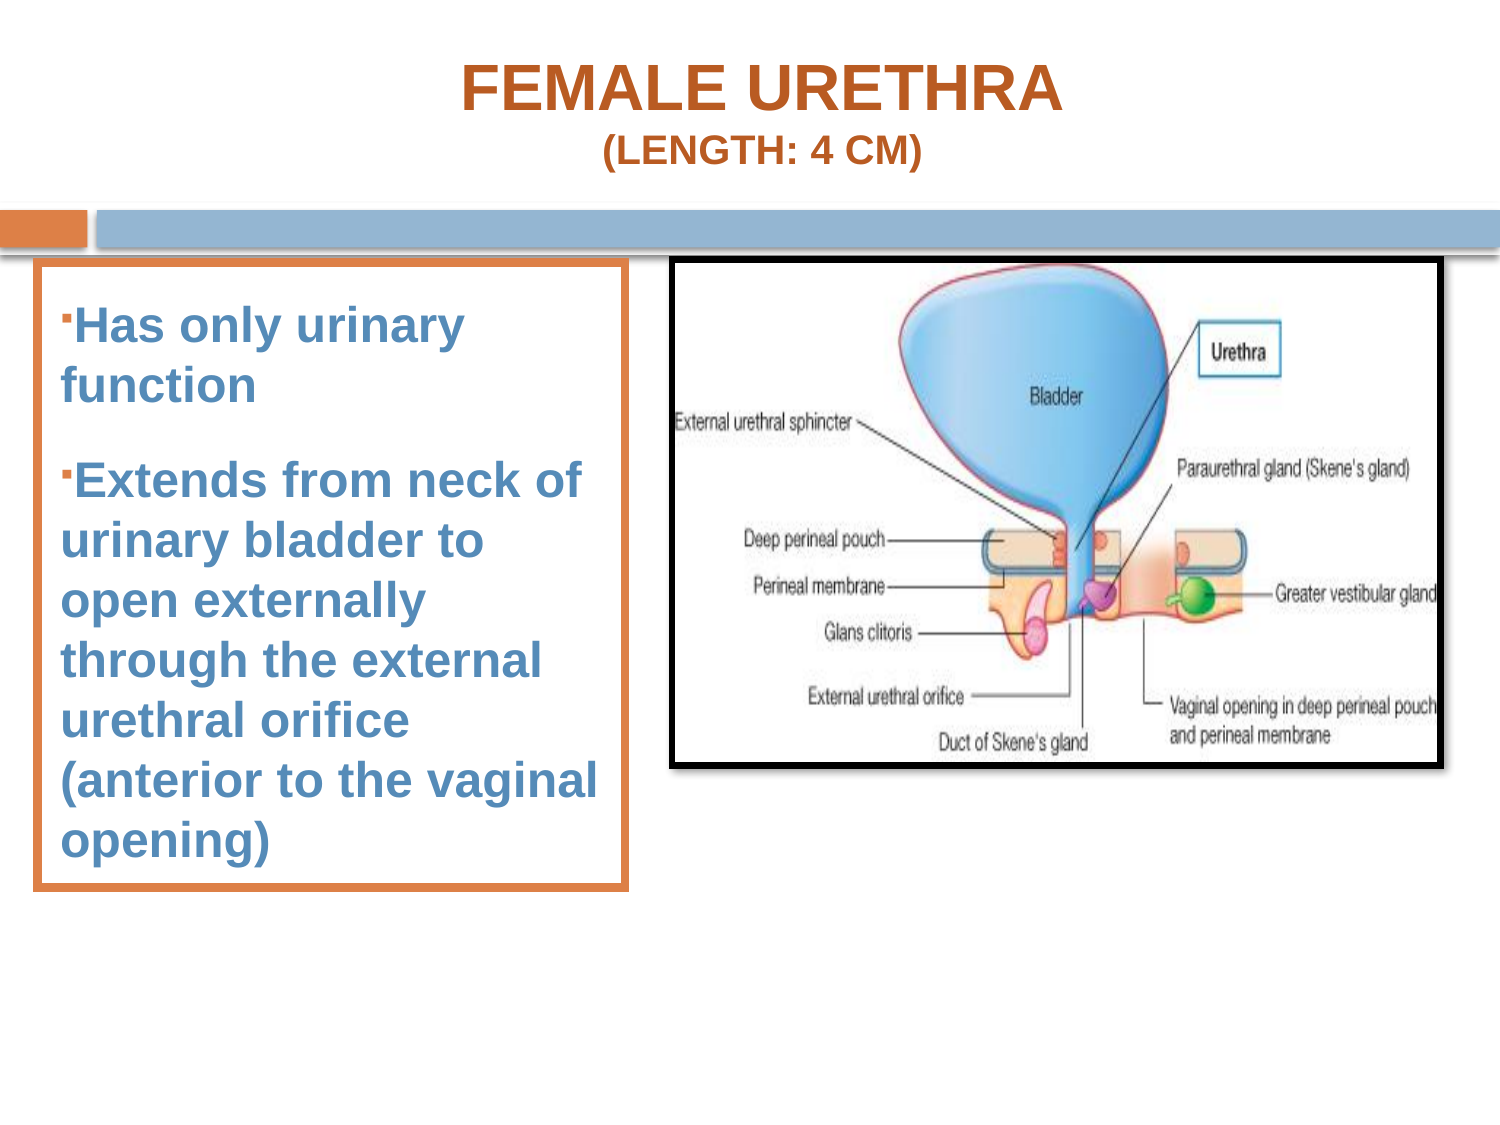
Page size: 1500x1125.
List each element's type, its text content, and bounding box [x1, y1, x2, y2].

title FEMALE URETHRA (LENGTH: 4 CM) [99, 37, 1425, 181]
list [674, 262, 1438, 763]
list Has only urinary function Extends from neck of urinary bladder to open externally through the external urethral orifice (anterior to the vaginal opening) [33, 258, 629, 892]
